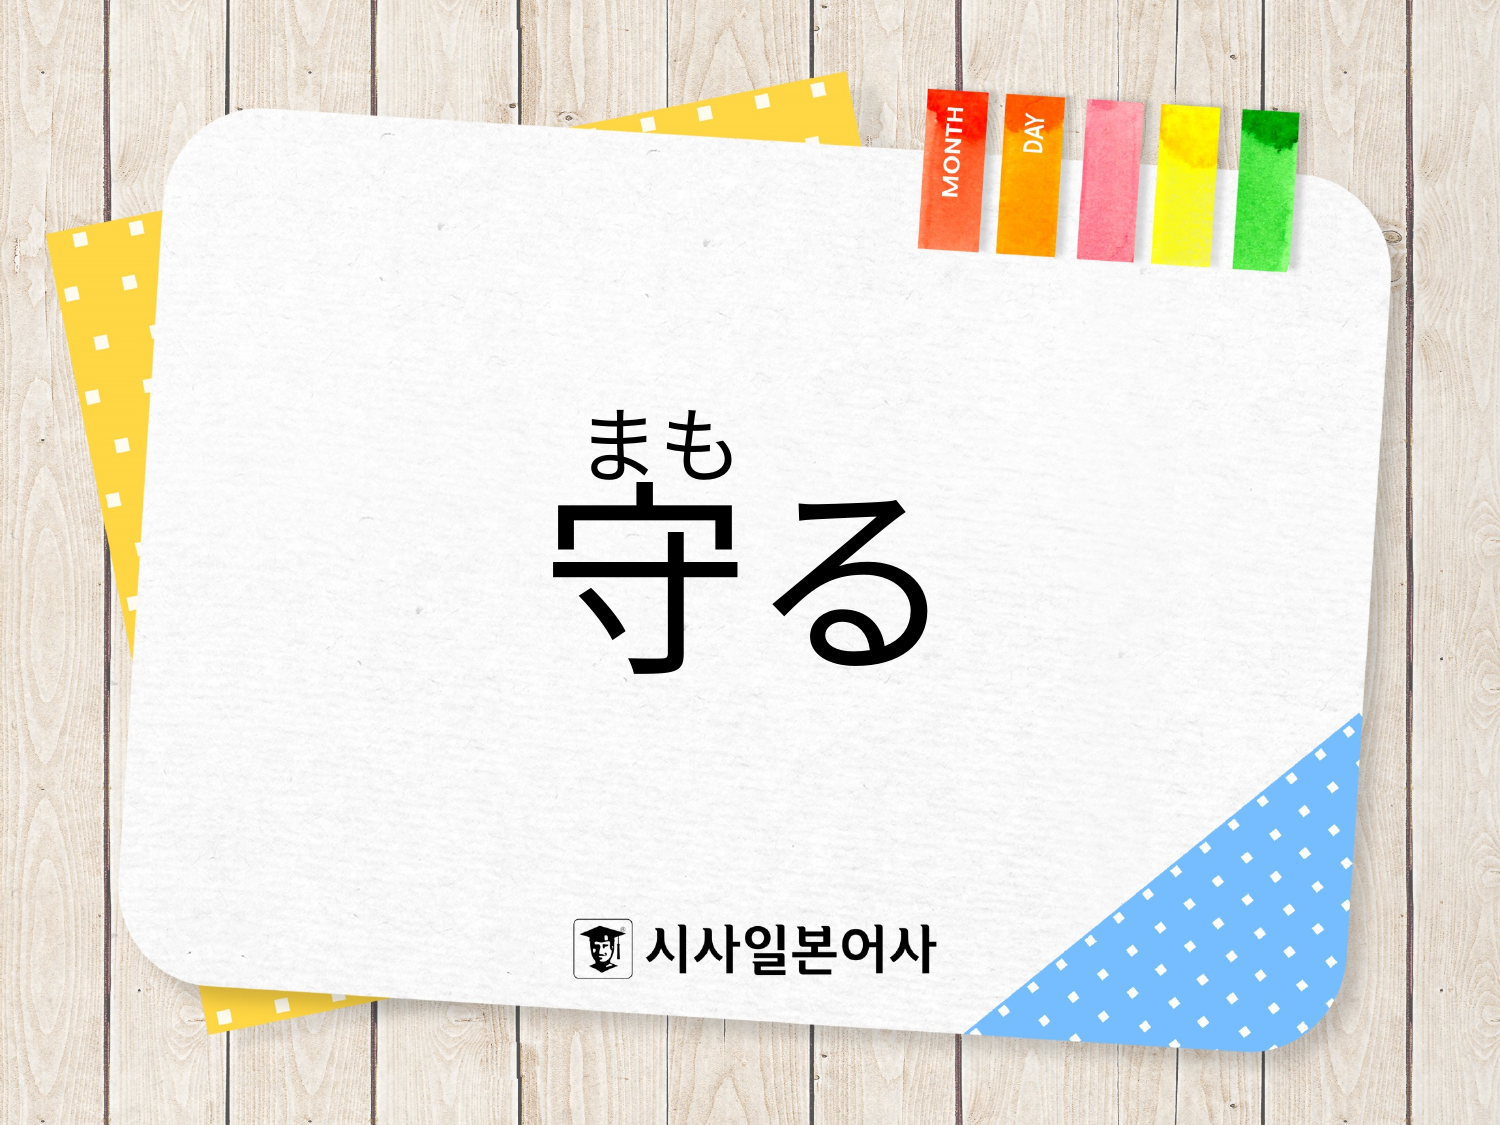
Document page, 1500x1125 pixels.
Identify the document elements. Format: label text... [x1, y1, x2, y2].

title 守る [75, 338, 1425, 811]
text_box まも [561, 385, 758, 501]
picture [0, 0, 1500, 1125]
